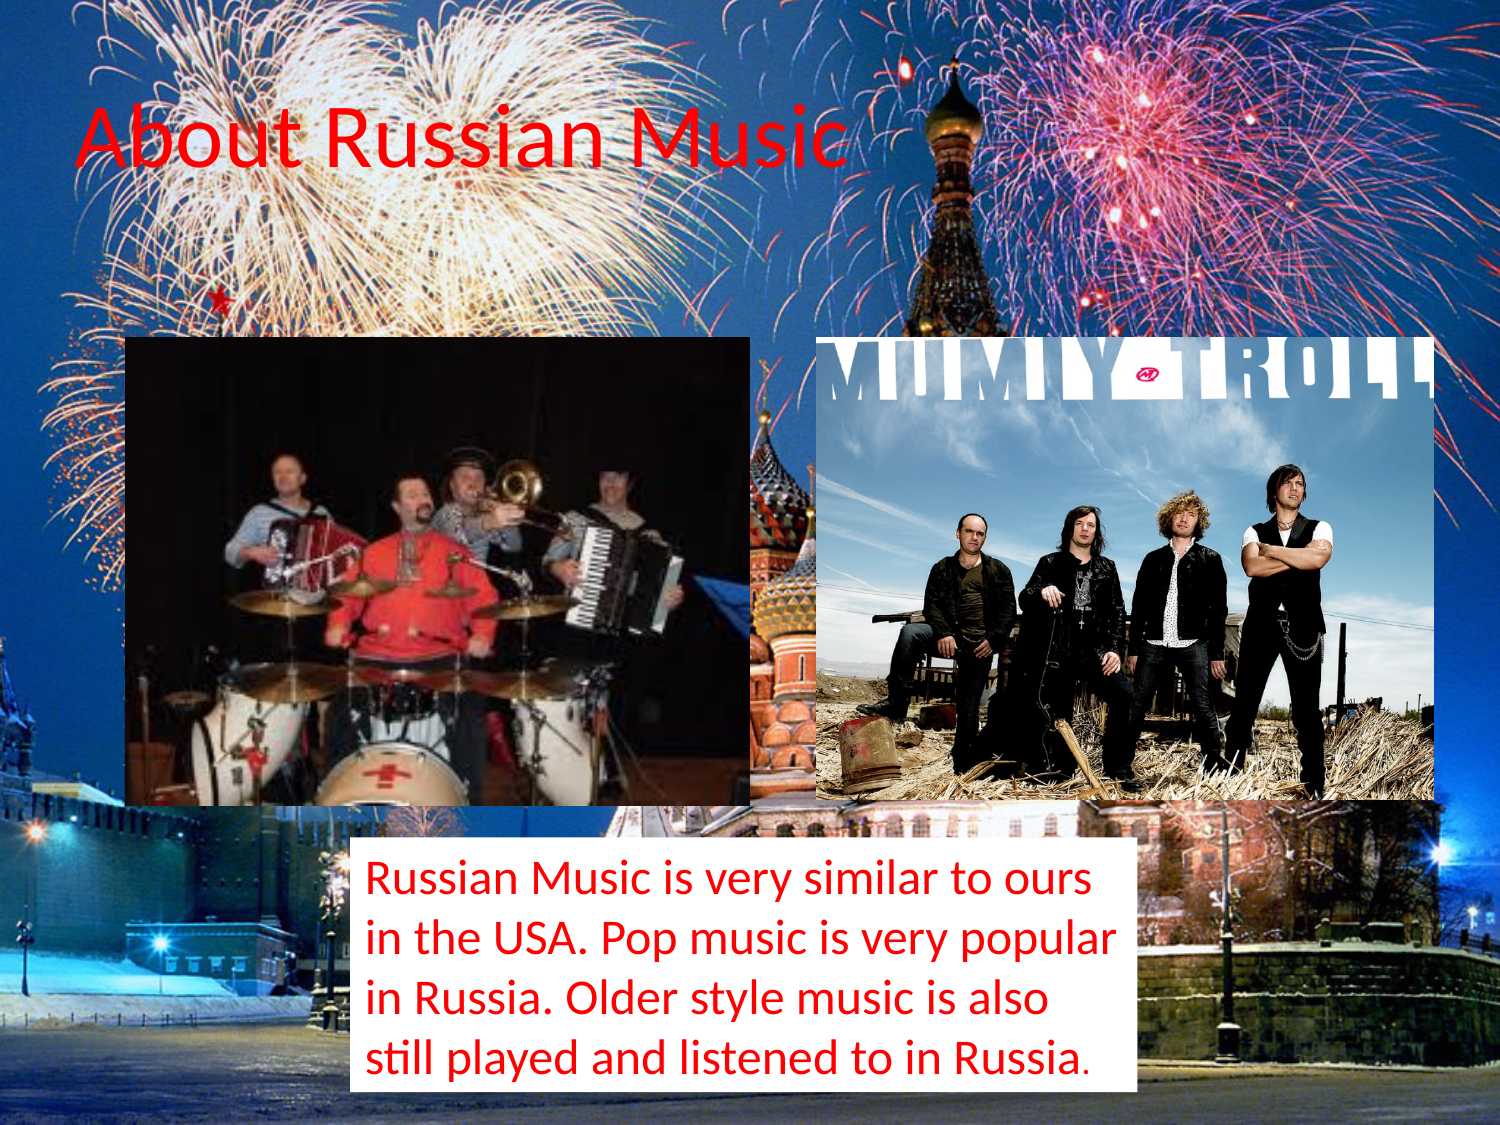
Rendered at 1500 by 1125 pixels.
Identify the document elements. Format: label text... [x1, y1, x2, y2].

picture [0, 0, 1500, 1125]
text_box Russian Music is very similar to ours in the USA. Pop music is very popular in Russia. Older style music is also still played and listened to in Russia. [350, 837, 1138, 1093]
title About Russian Music [0, 37, 1138, 225]
